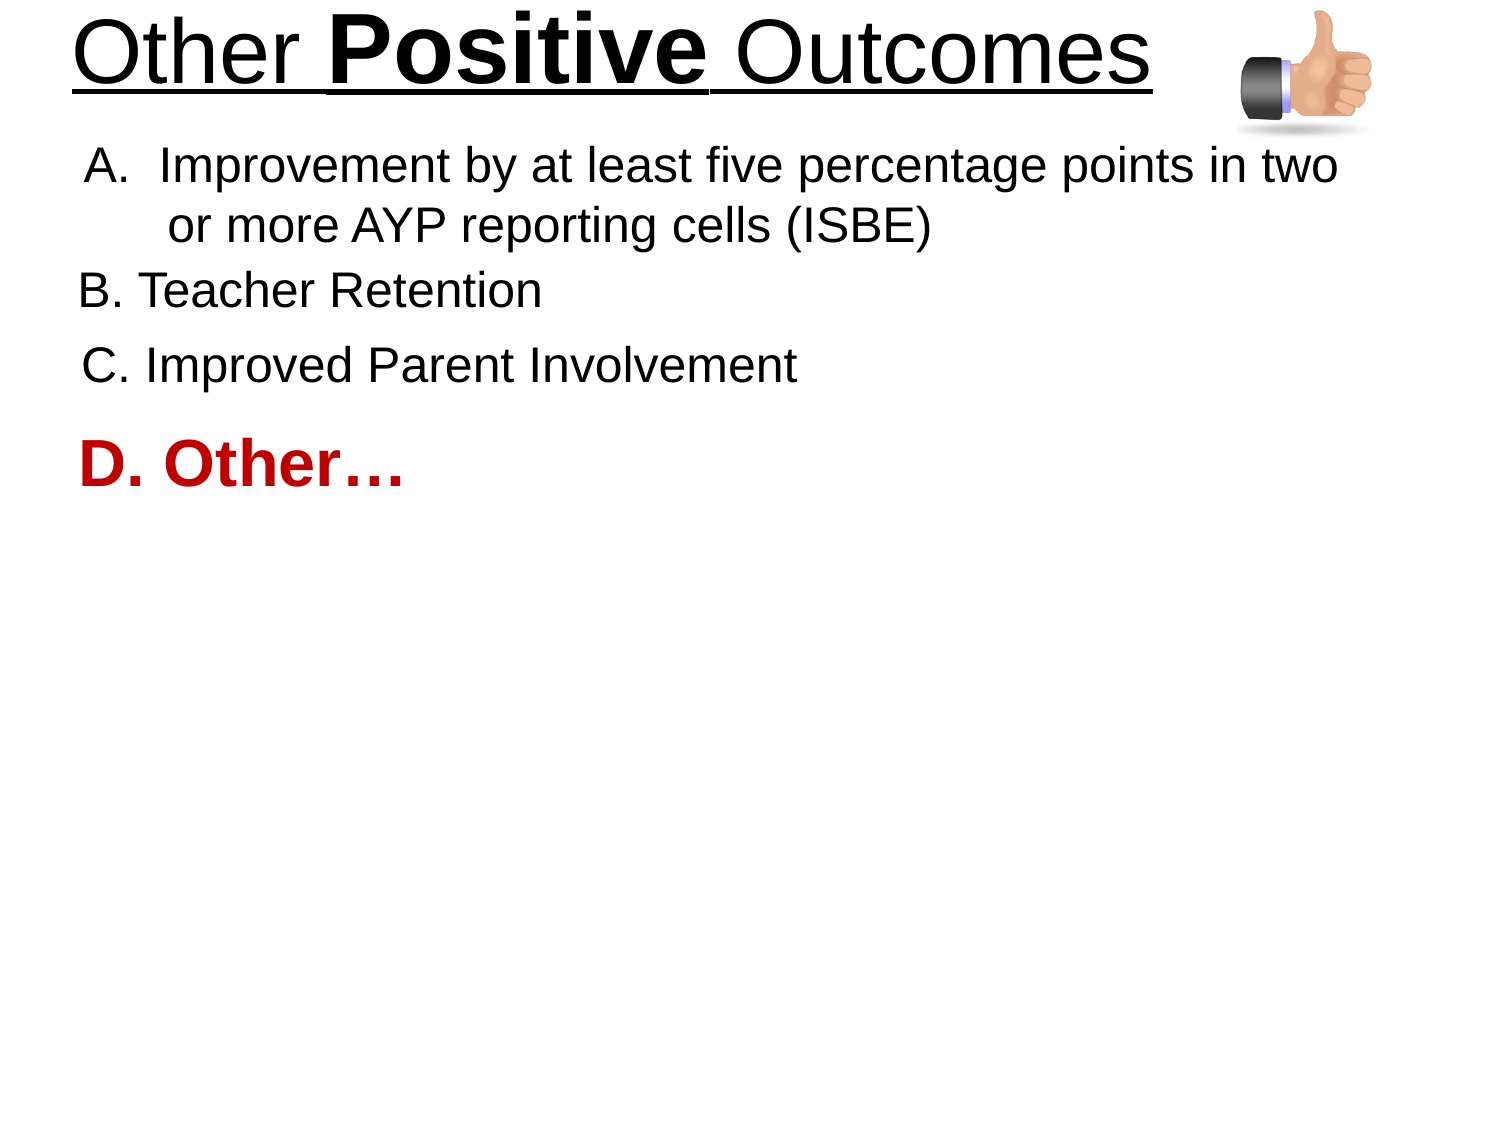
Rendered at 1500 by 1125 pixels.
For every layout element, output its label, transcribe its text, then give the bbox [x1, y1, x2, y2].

title Other Positive Outcomes [0, 0, 1235, 138]
list B. Teacher Retention [62, 249, 651, 338]
text_box C. Improved Parent Involvement [66, 324, 814, 400]
picture [1237, 0, 1376, 138]
text_box D. Other… [64, 412, 424, 508]
text_box Improvement by at least five percentage points in two or more AYP reporting cells (ISBE) [68, 124, 1370, 260]
